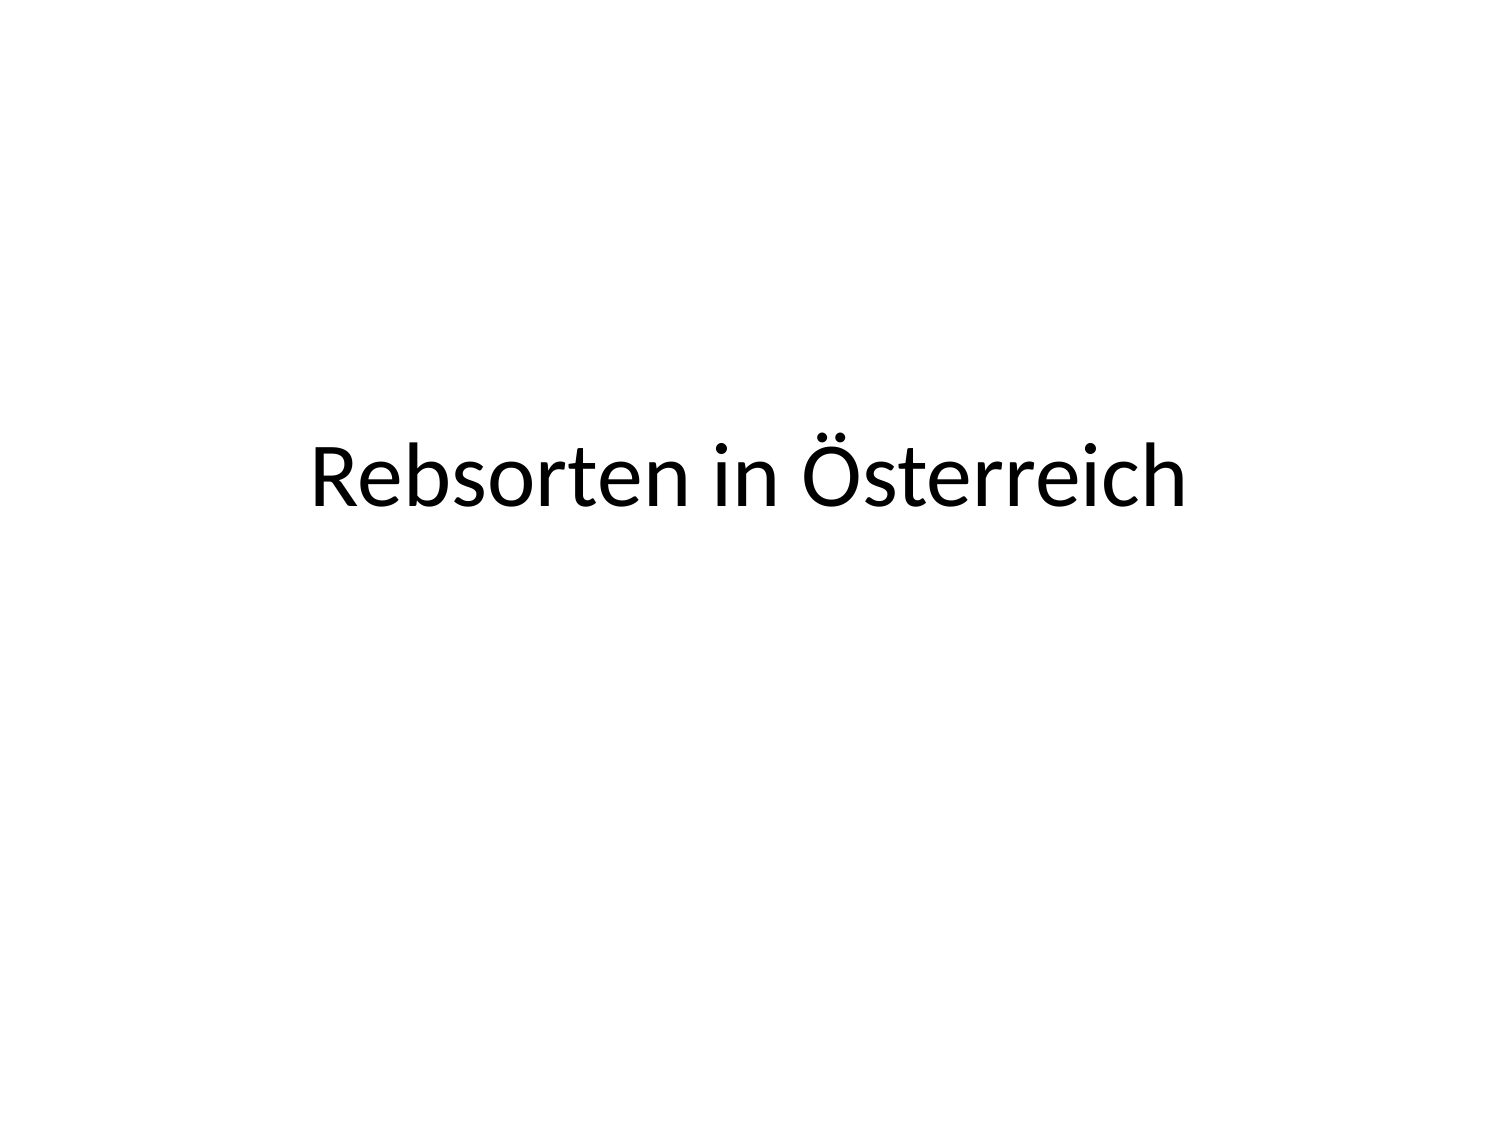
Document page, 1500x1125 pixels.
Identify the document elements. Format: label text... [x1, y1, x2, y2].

title Rebsorten in Österreich [112, 349, 1388, 591]
